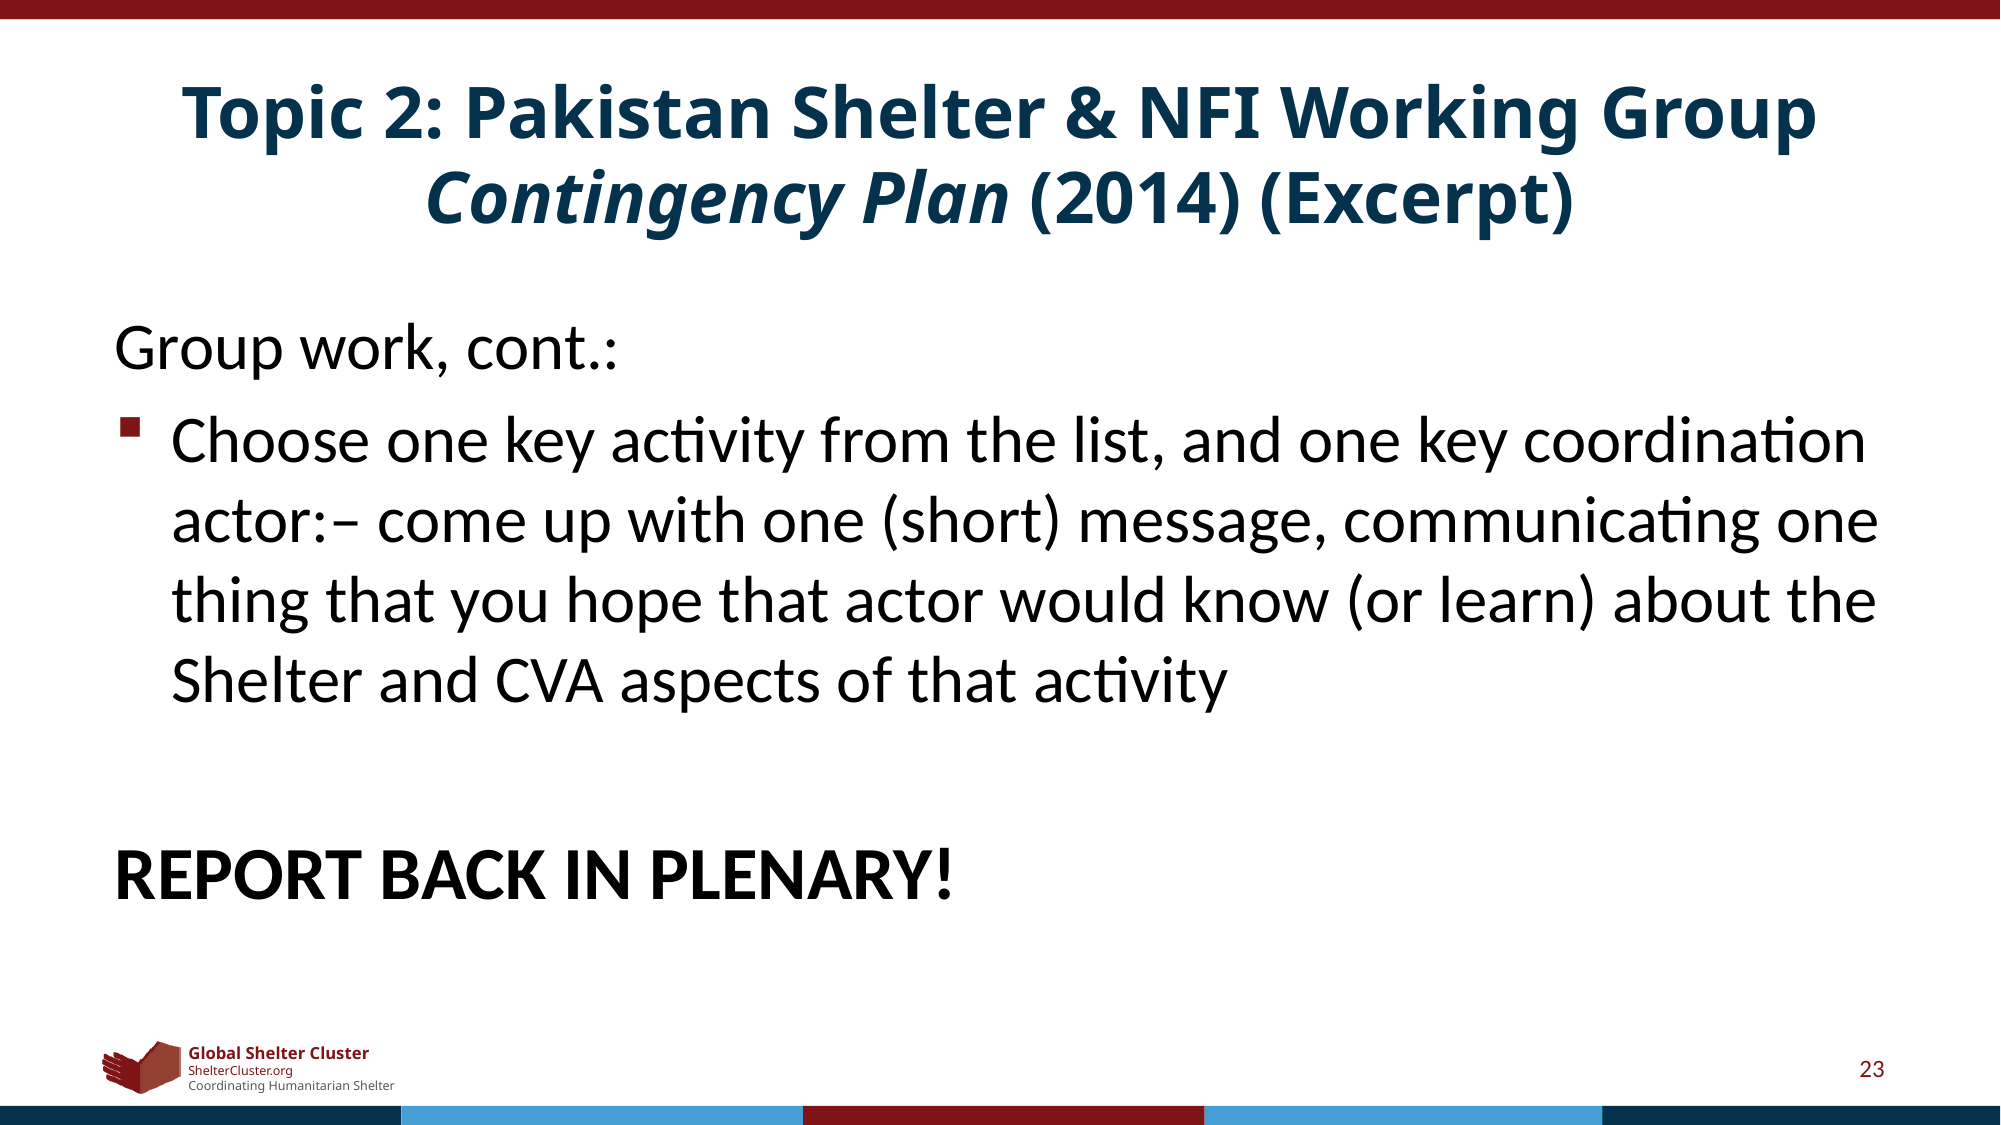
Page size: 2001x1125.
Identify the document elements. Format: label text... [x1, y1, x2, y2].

list Group work, cont.: Choose one key activity from the list, and one key coordination actor:– come up with one (short) message, communicating one thing that you hope that actor would know (or learn) about the Shelter and CVA aspects of that activity REPORT BACK IN PLENARY! [99, 295, 1900, 1038]
picture [102, 1041, 181, 1094]
slide_number 23 [1433, 1037, 1900, 1098]
title Topic 2: Pakistan Shelter & NFI Working Group Contingency Plan (2014) (Excerpt) [99, 58, 1900, 247]
